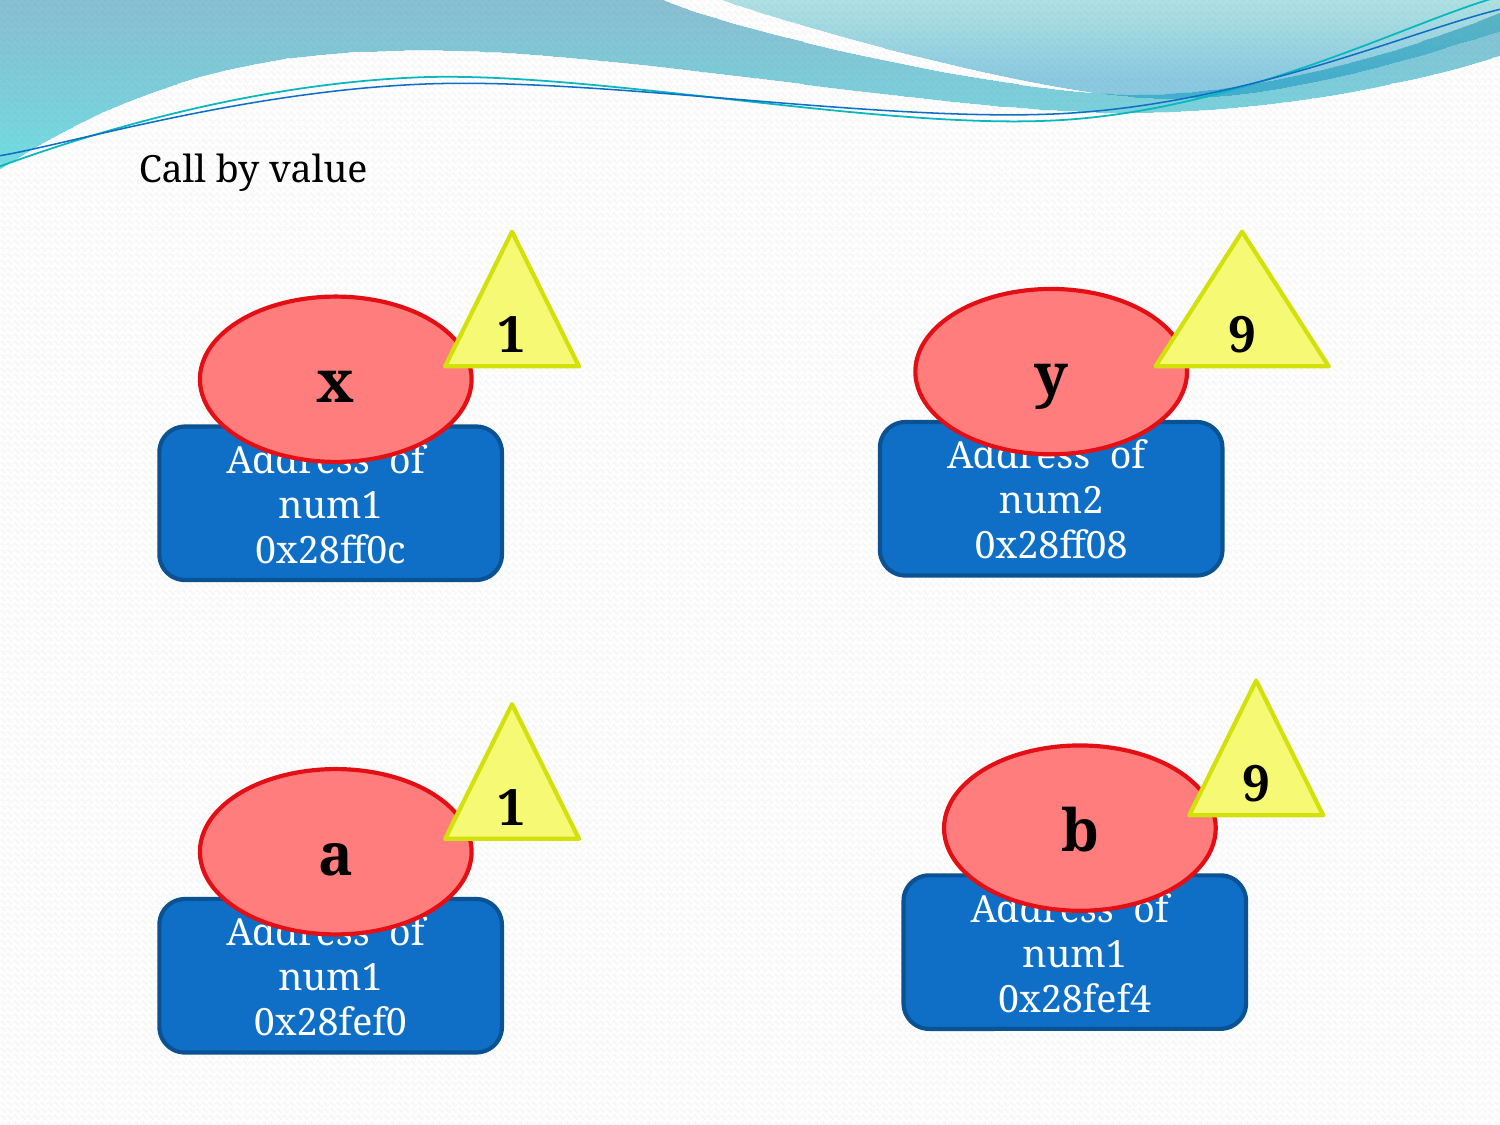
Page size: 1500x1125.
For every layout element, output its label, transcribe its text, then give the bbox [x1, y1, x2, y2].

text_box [159, 231, 580, 581]
text_box Call by value [123, 137, 502, 197]
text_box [879, 231, 1330, 576]
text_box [903, 680, 1324, 1030]
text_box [159, 703, 580, 1053]
